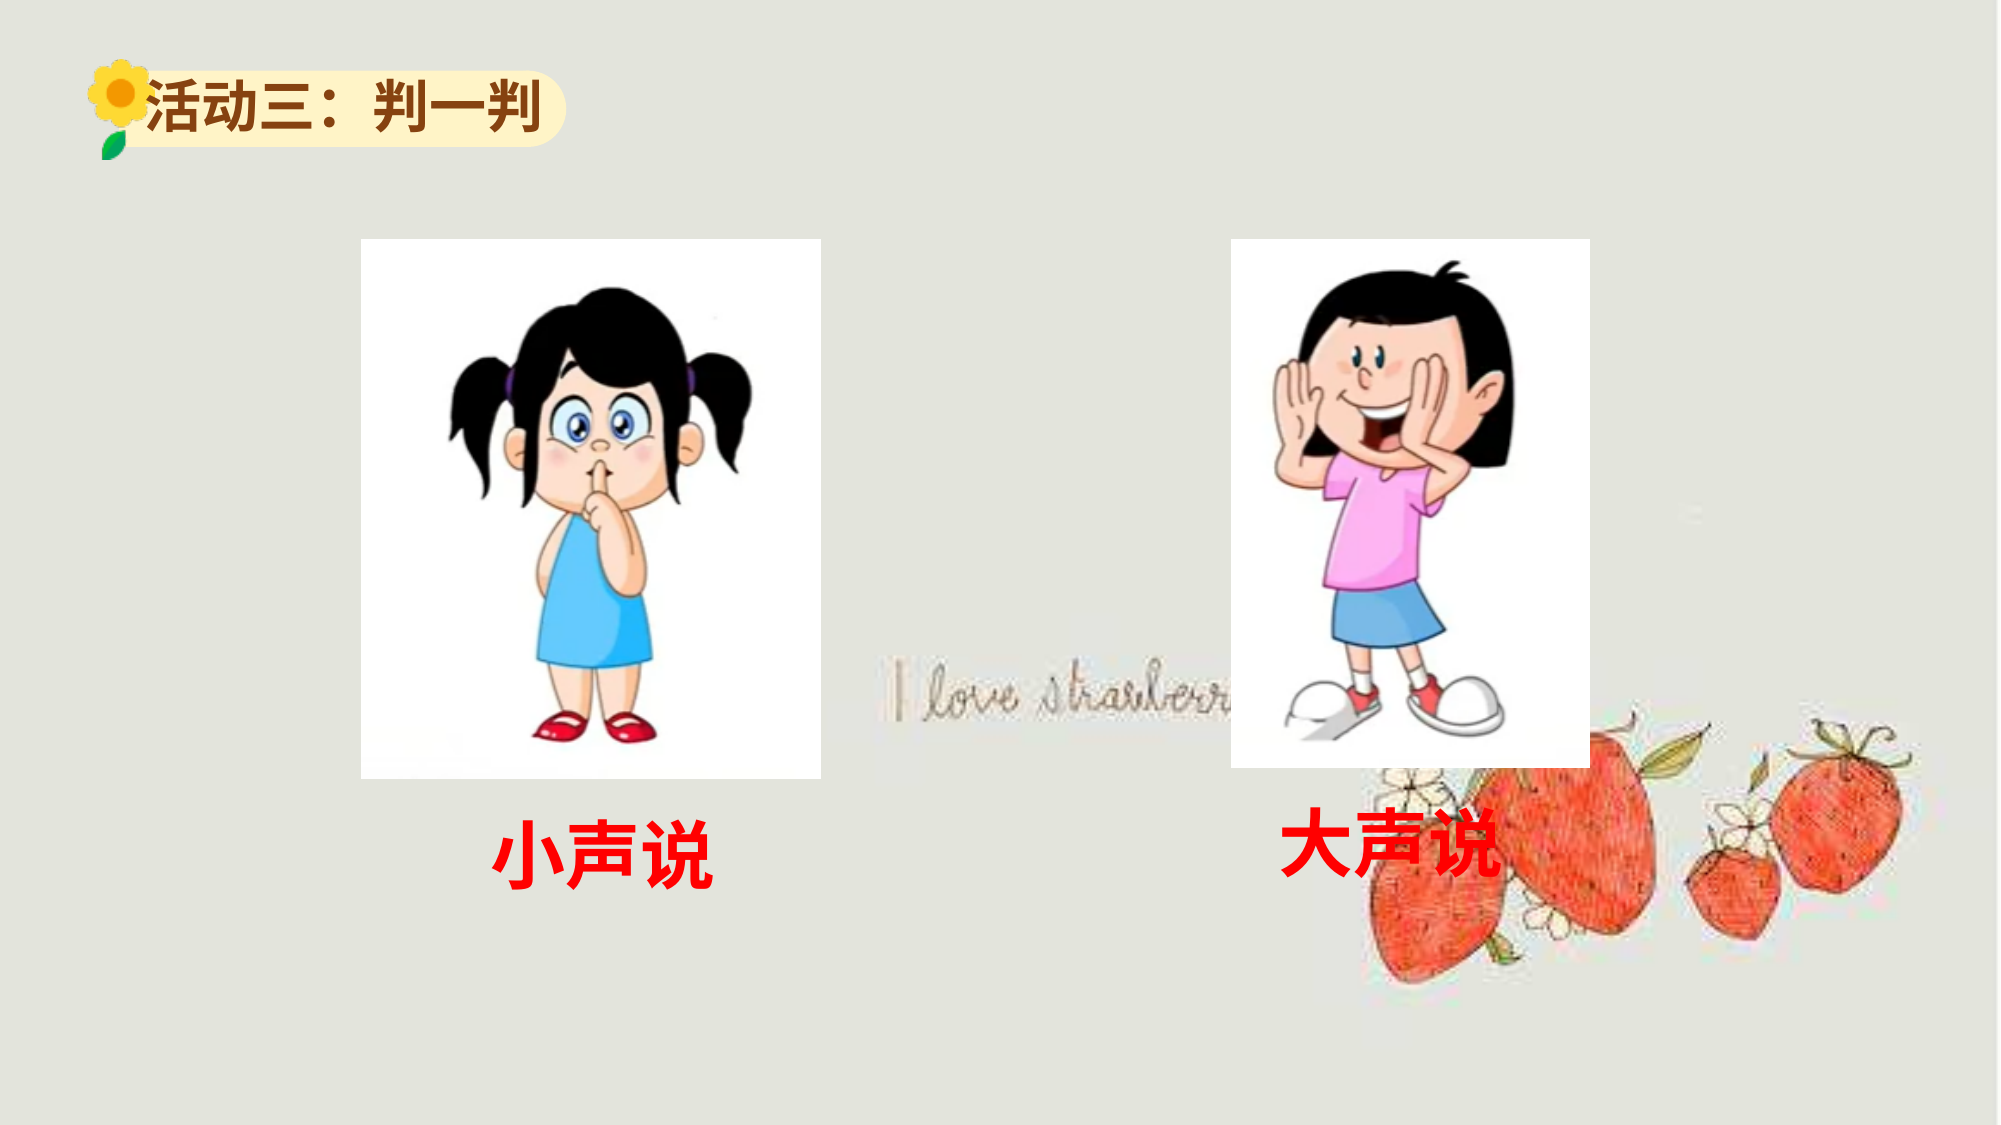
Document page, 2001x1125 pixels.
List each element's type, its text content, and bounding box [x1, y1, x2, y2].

text_box 大声说 [1231, 788, 1551, 894]
text_box 小声说 [443, 800, 764, 906]
text_box 活动三：判一判 [155, 62, 587, 146]
picture [0, 0, 2001, 1125]
